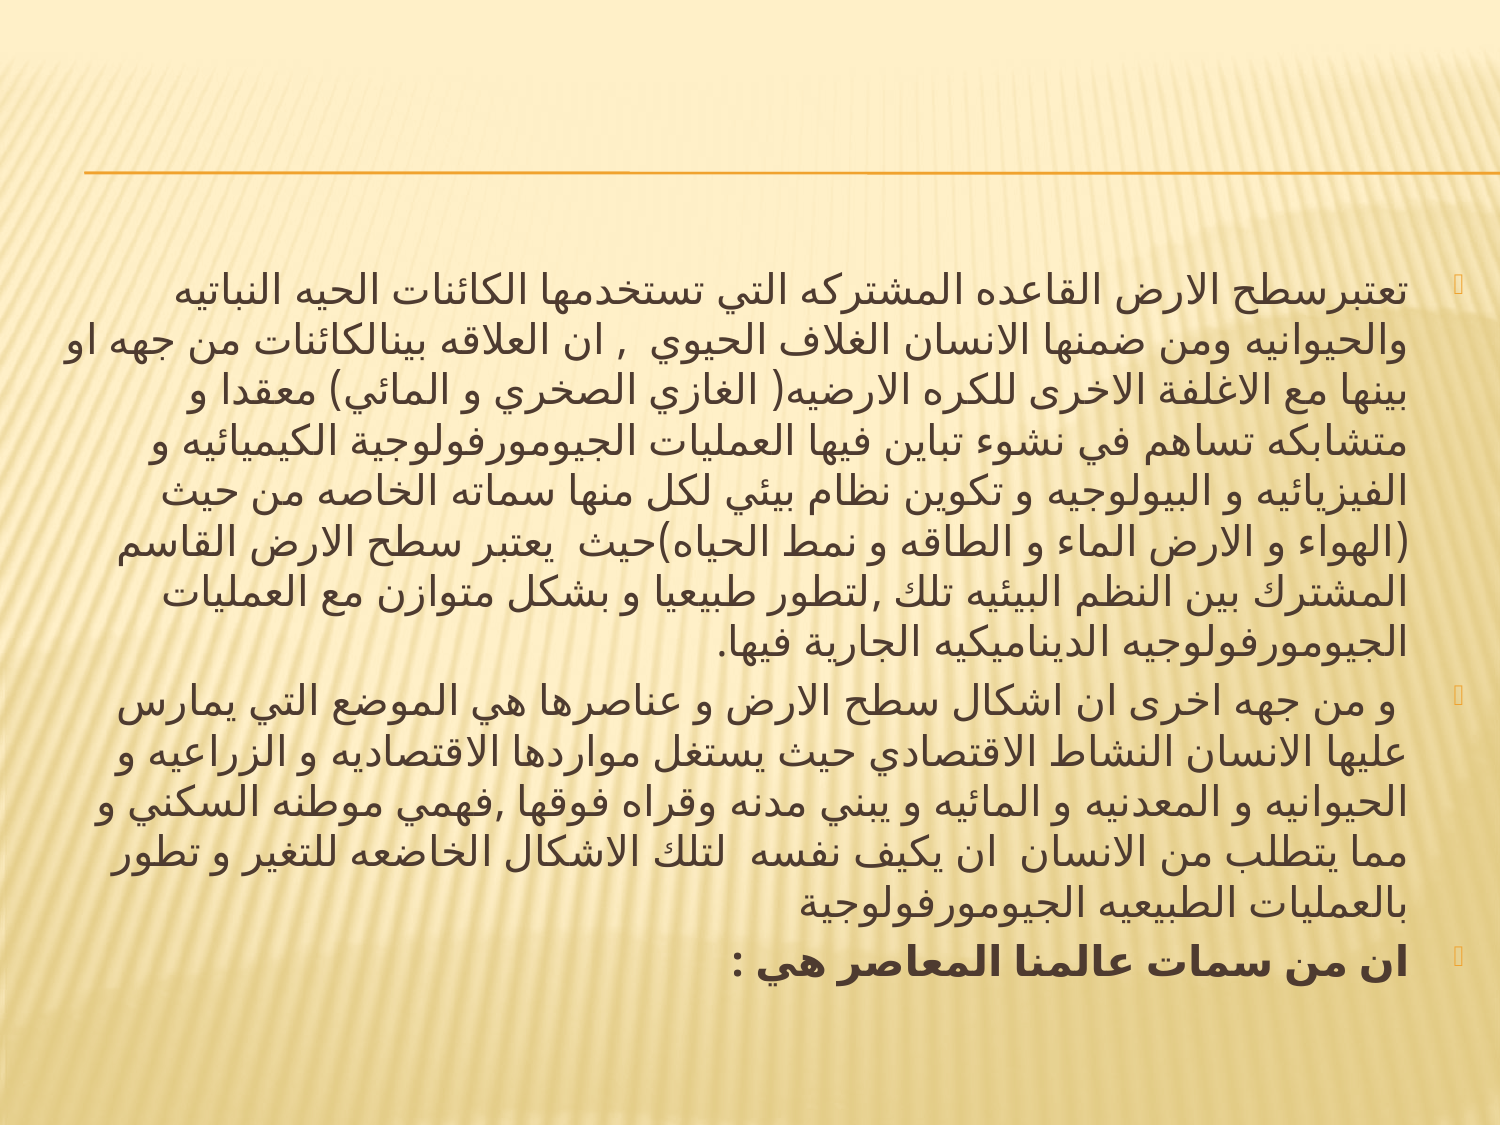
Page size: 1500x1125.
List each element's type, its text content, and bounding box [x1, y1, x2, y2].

list تعتبرسطح الارض القاعده المشتركه التي تستخدمها الكائنات الحيه النباتيه والحيوانيه ومن ضمنها الانسان الغلاف الحيوي , ان العلاقه بينالكائنات من جهه او بينها مع الاغلفة الاخرى للكره الارضيه( الغازي الصخري و المائي) معقدا و متشابكه تساهم في نشوء تباين فيها العمليات الجيومورفولوجية الكيميائيه و الفيزيائيه و البيولوجيه و تكوين نظام بيئي لكل منها سماته الخاصه من حيث (الهواء و الارض الماء و الطاقه و نمط الحياه)حيث يعتبر سطح الارض القاسم المشترك بين النظم البيئيه تلك ,لتطور طبيعيا و بشكل متوازن مع العمليات الجيومورفولوجيه الديناميكيه الجارية فيها. و من جهه اخرى ان اشكال سطح الارض و عناصرها هي الموضع التي يمارس عليها الانسان النشاط الاقتصادي حيث يستغل مواردها الاقتصاديه و الزراعيه و الحيوانيه و المعدنيه و المائيه و يبني مدنه وقراه فوقها ,فهمي موطنه السكني و مما يتطلب من الانسان ان يكيف نفسه لتلك الاشكال الخاضعه للتغير و تطور بالعمليات الطبيعيه الجيومورفولوجية ان من سمات عالمنا المعاصر هي : [50, 254, 1475, 998]
